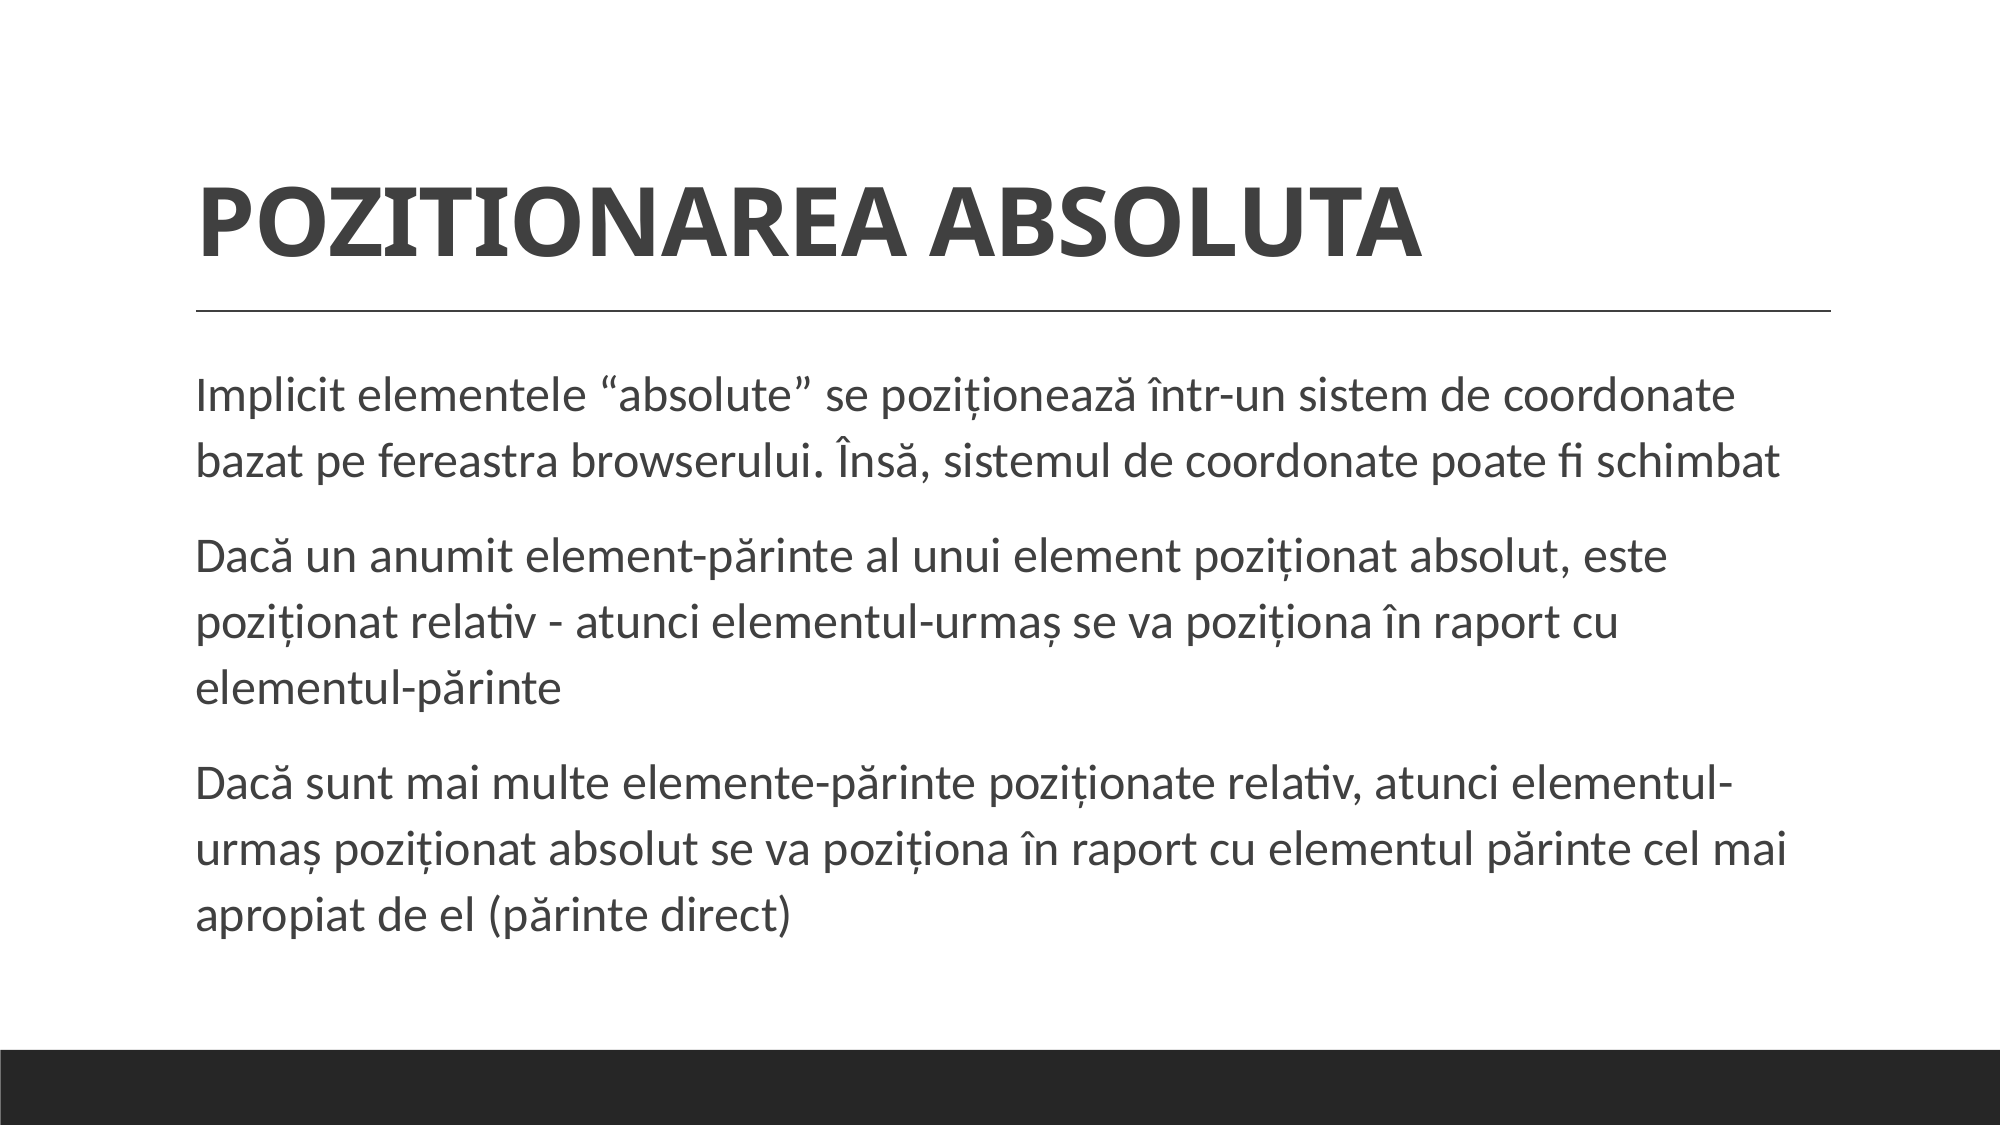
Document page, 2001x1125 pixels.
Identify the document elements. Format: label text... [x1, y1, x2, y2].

list Implicit elementele “absolute” se poziționează într-un sistem de coordonate bazat pe fereastra browserului. Însă, sistemul de coordonate poate fi schimbat Dacă un anumit element-părinte al unui element poziționat absolut, este poziționat relativ - atunci elementul-urmaș se va poziționa în raport cu elementul-părinte Dacă sunt mai multe elemente-părinte poziționate relativ, atunci elementul-urmaș poziționat absolut se va poziționa în raport cu elementul părinte cel mai apropiat de el (părinte direct) [180, 348, 1830, 996]
title POZITIONAREA ABSOLUTA [180, 47, 1830, 285]
